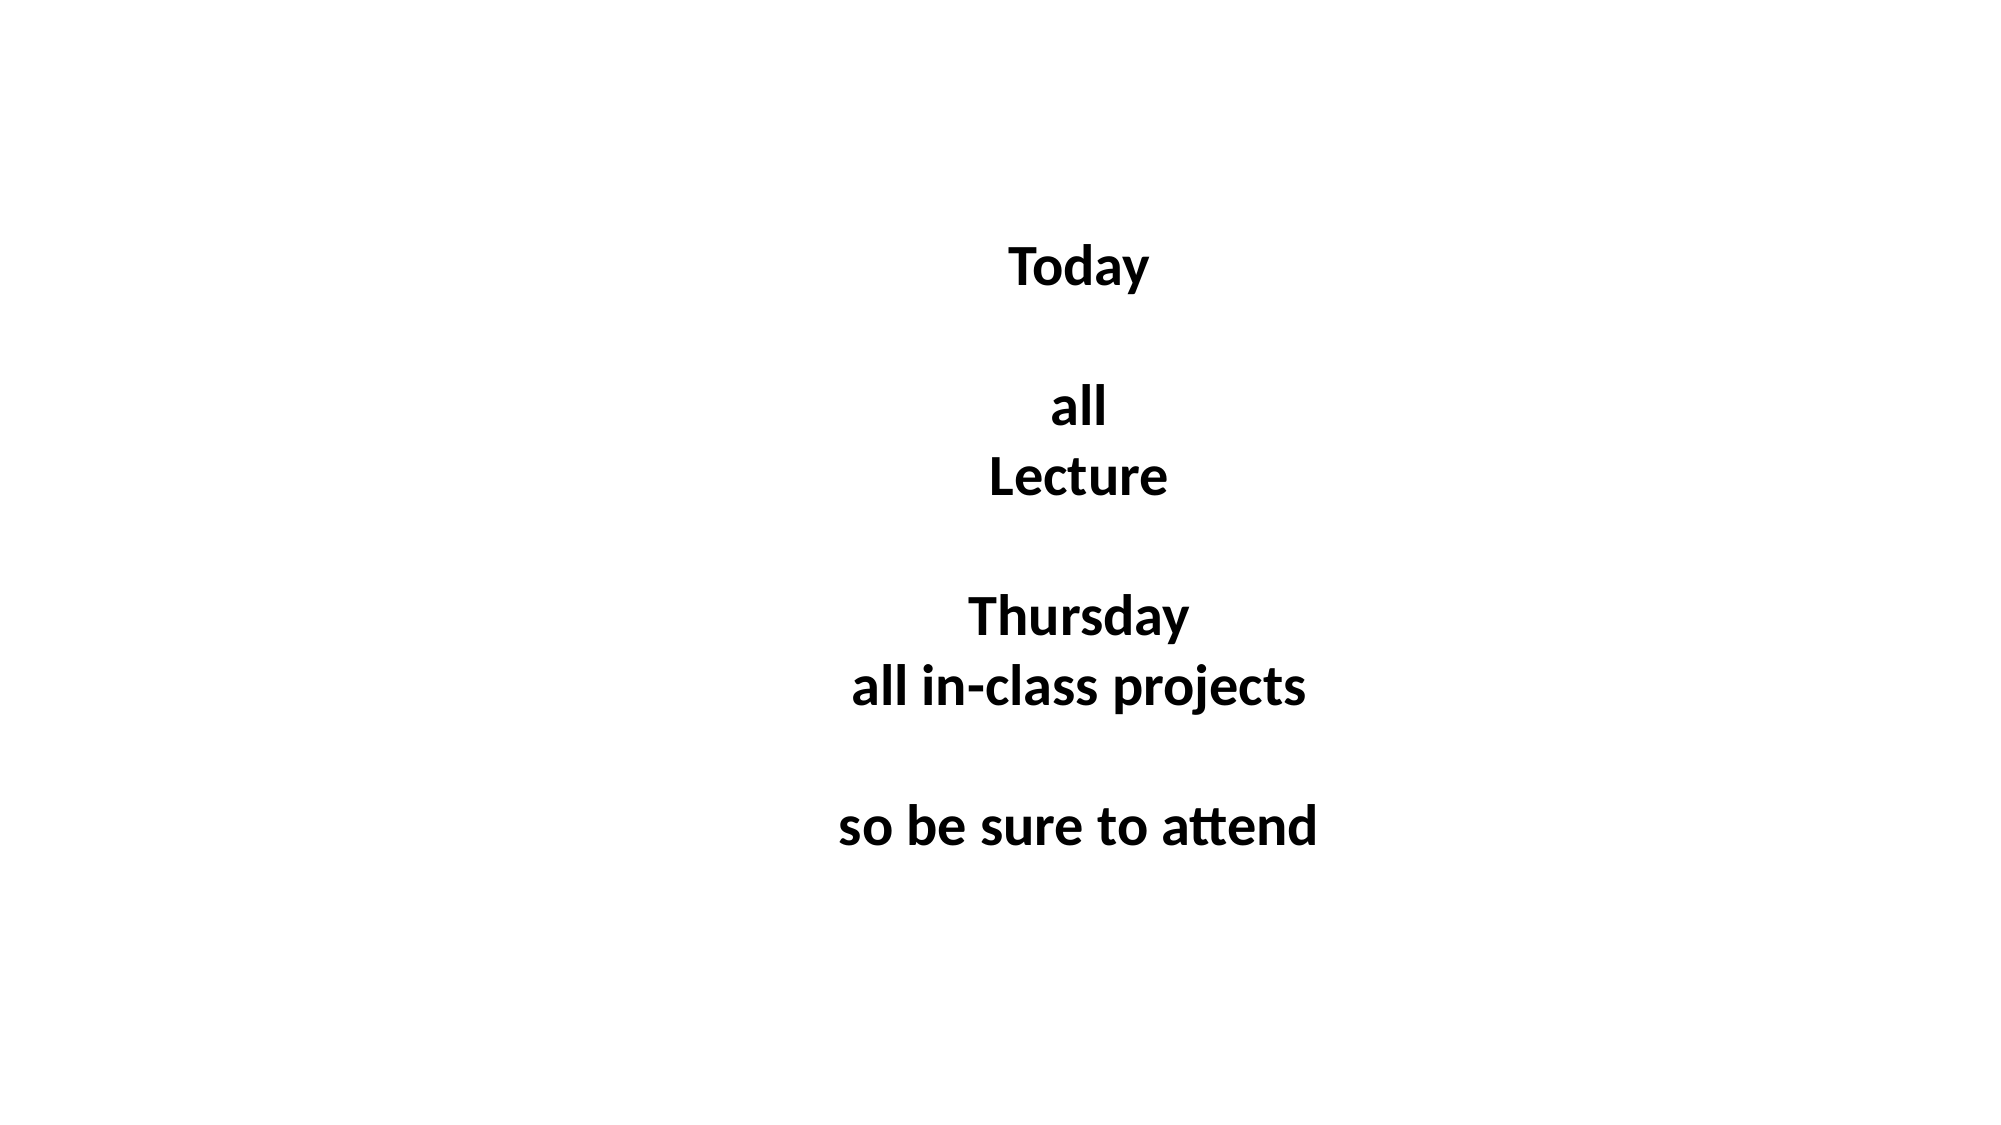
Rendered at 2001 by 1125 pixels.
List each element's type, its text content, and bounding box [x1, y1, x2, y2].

text_box Today all Lecture Thursday all in-class projects so be sure to attend [193, 219, 1965, 934]
